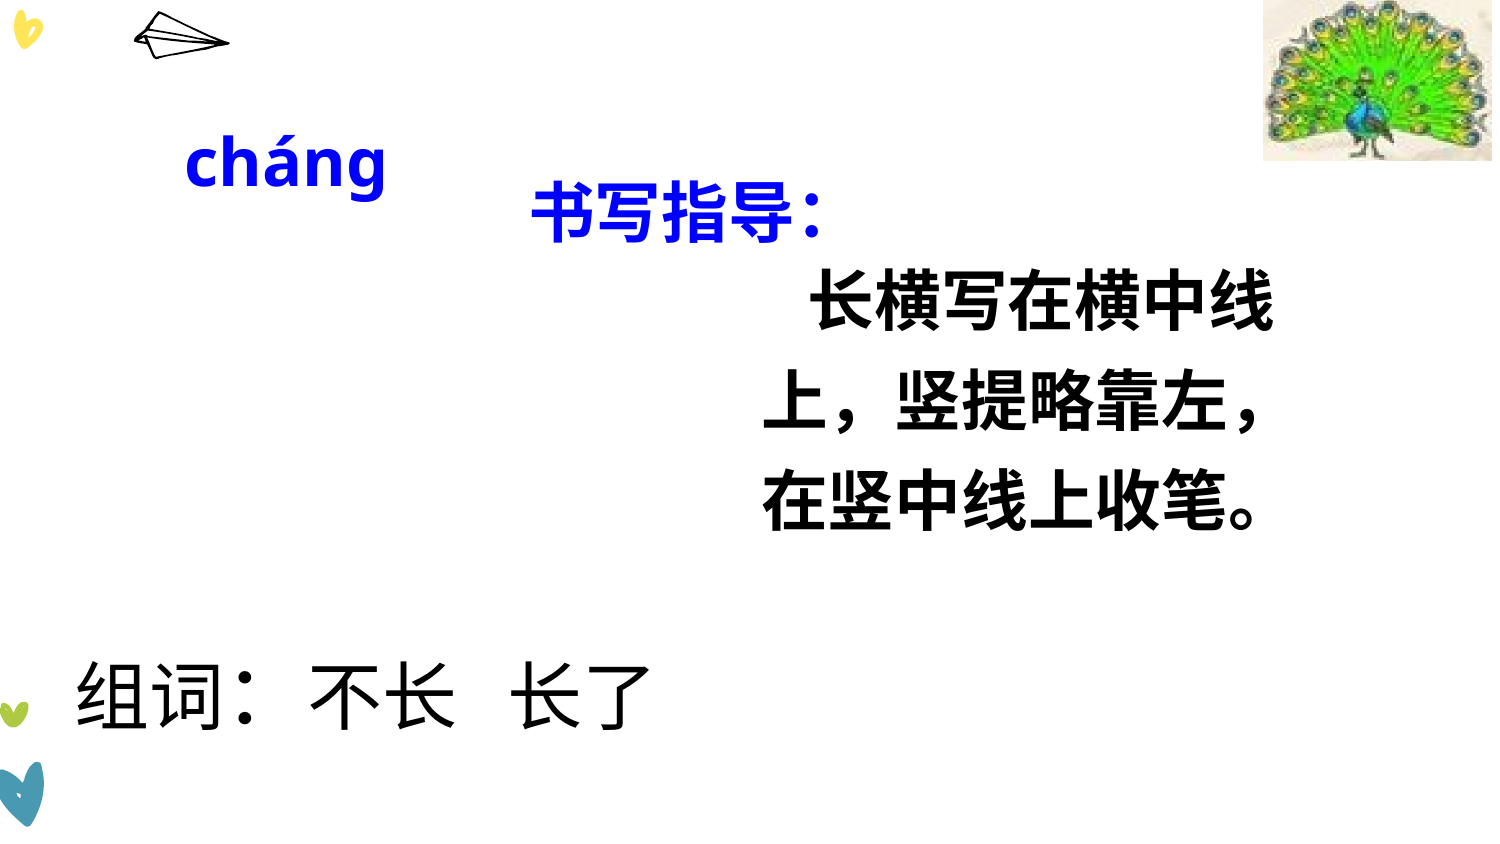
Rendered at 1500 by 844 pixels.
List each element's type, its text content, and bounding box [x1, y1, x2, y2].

text_box 组词：不长 长了 [20, 634, 709, 749]
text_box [1263, 0, 1492, 161]
text_box 书写指导： [513, 163, 880, 259]
text_box 长横写在横中线上，竖提略靠左，在竖中线上收笔。 [746, 231, 1337, 546]
text_box chánɡ [135, 112, 438, 207]
